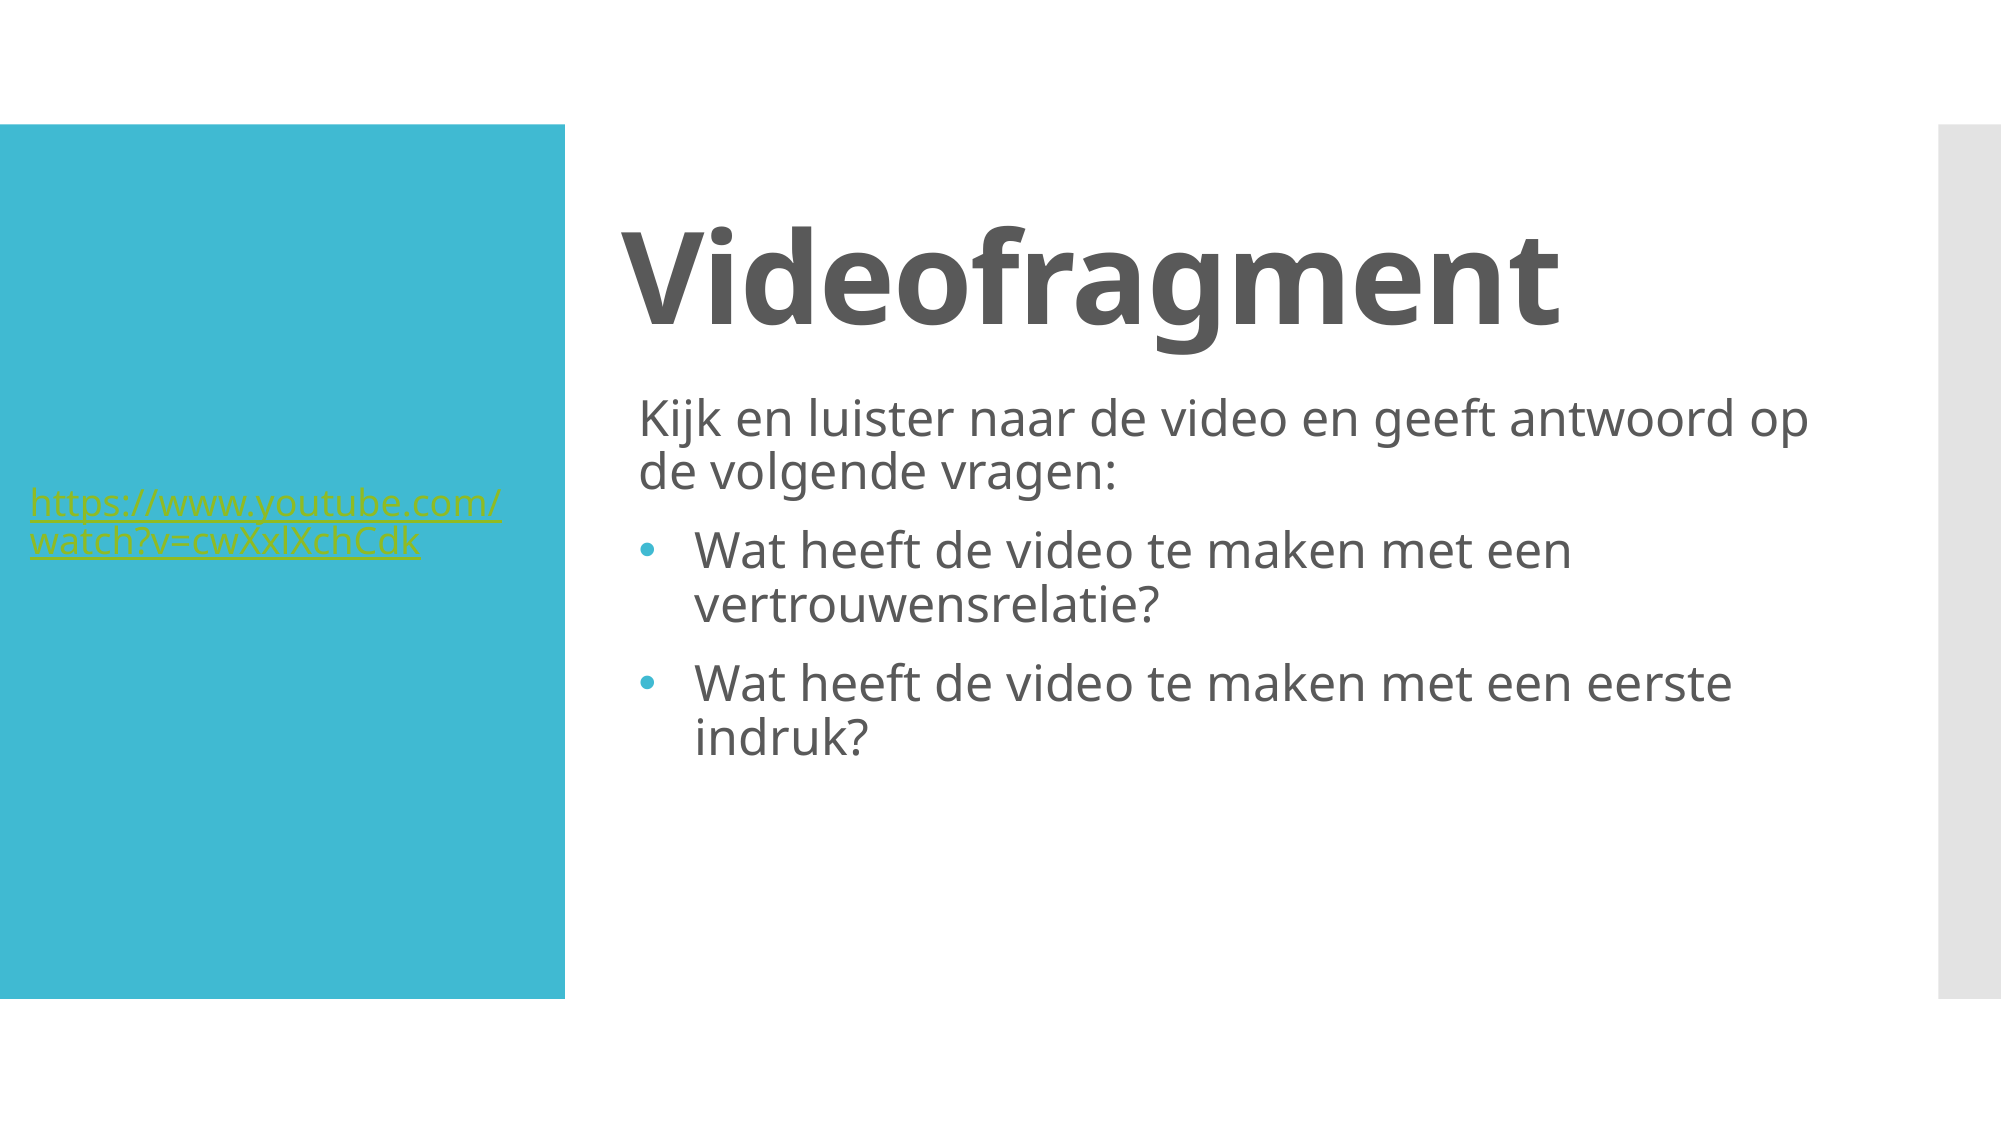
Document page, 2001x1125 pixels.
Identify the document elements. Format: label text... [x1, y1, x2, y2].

list Kijk en luister naar de video en geeft antwoord op de volgende vragen: Wat heeft de video te maken met een vertrouwensrelatie? Wat heeft de video te maken met een eerste indruk? [623, 385, 1838, 917]
title Videofragment [606, 130, 1711, 361]
text_box https://www.youtube.com/watch?v=cwXxlXchCdk [14, 472, 540, 583]
